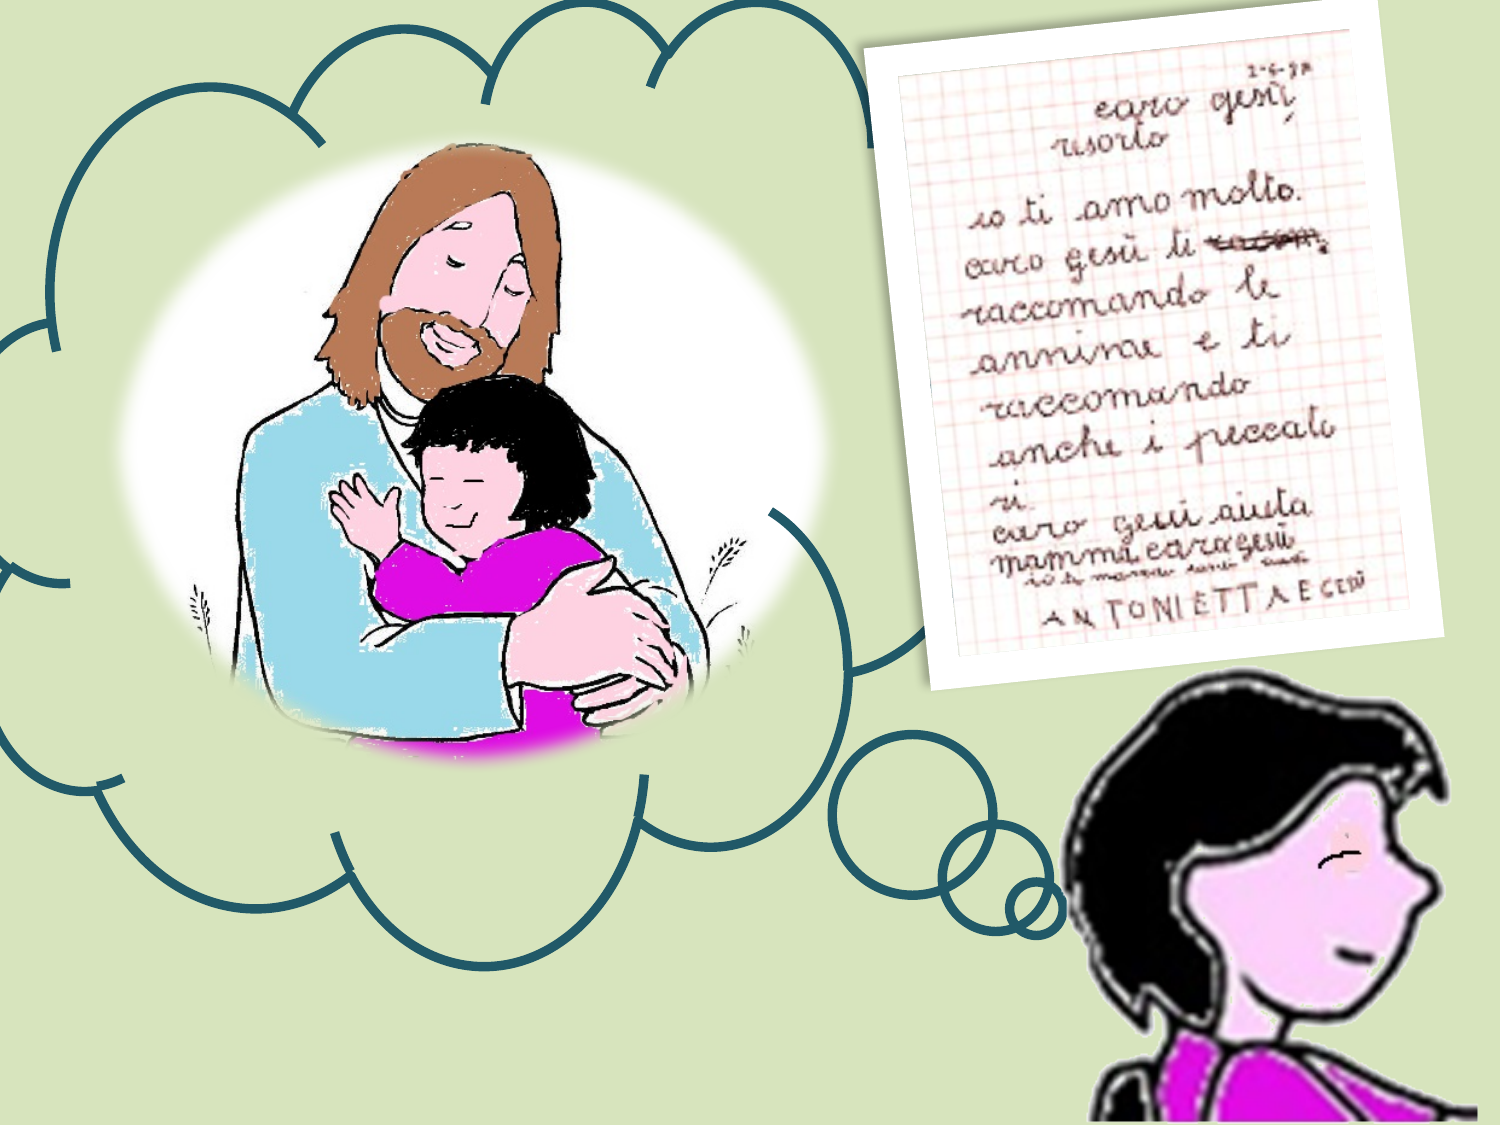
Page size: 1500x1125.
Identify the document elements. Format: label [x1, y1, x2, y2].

text_box [830, 732, 1012, 934]
text_box [116, 0, 914, 705]
picture [100, 125, 844, 774]
picture [899, 30, 1500, 1125]
text_box [0, 146, 821, 969]
